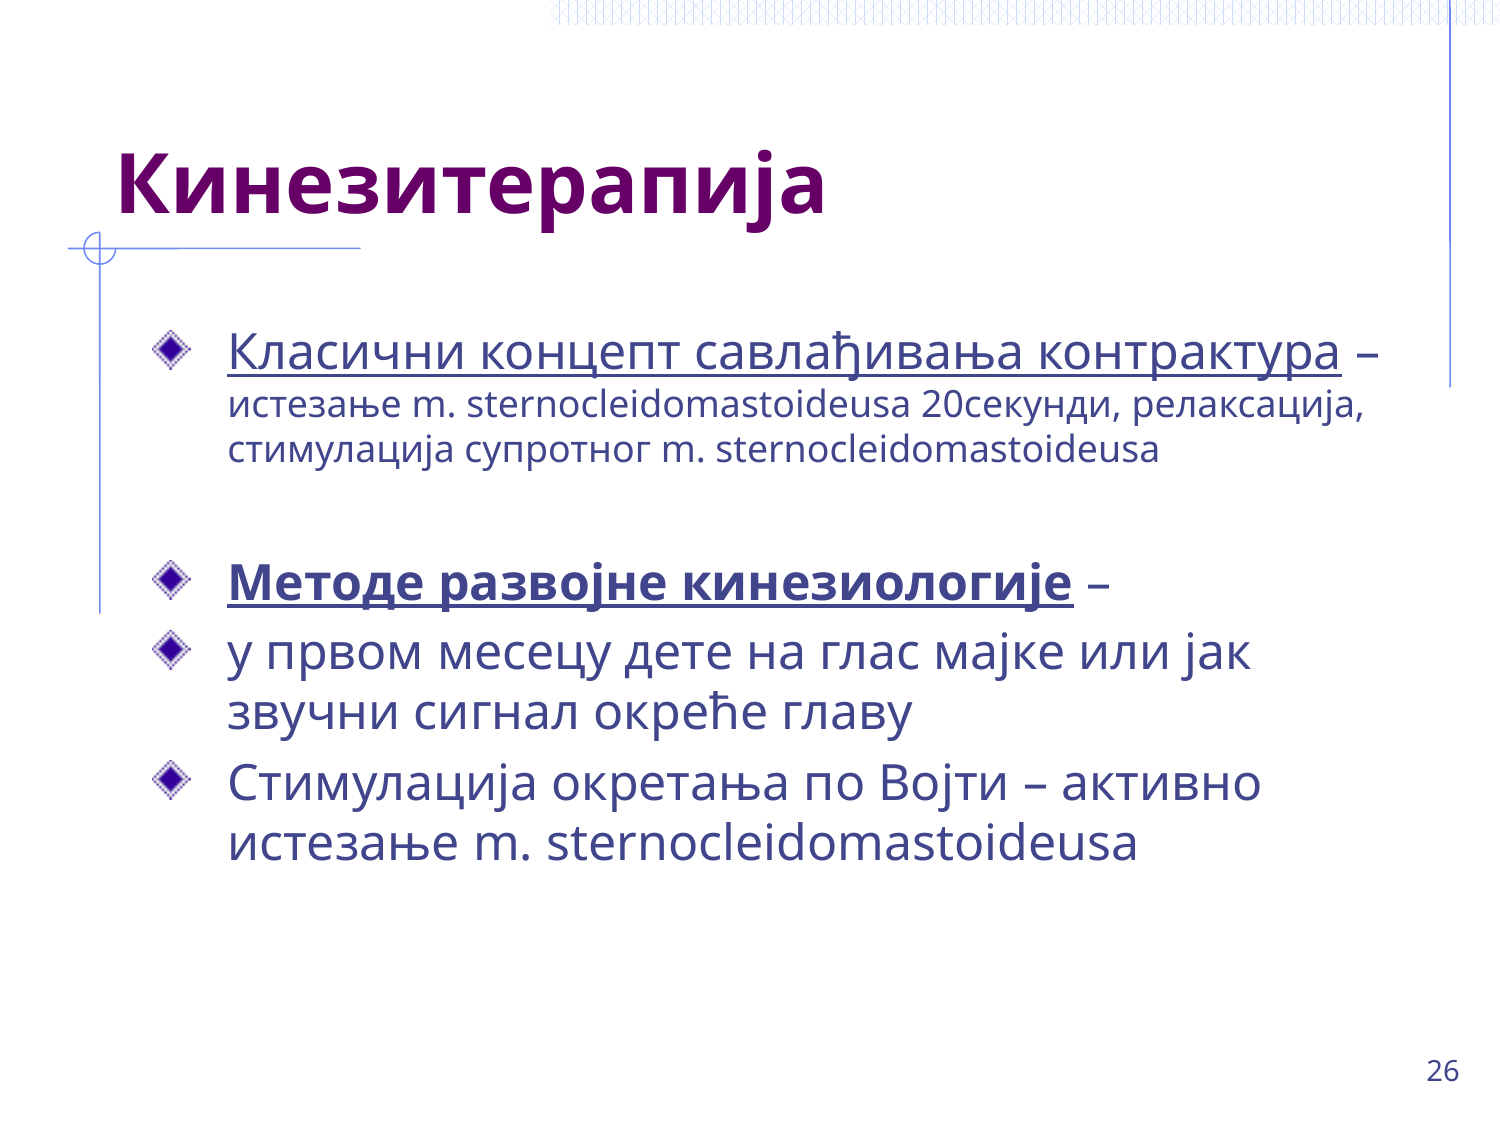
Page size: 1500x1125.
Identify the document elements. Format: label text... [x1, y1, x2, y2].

slide_number 26 [1162, 1025, 1475, 1100]
picture [152, 630, 191, 670]
picture [152, 560, 191, 600]
picture [152, 330, 191, 370]
title Кинезитерапија [99, 49, 1376, 238]
list Класични концепт савлађивања контрактура – истезање m. sternocleidomastoideusa 20секунди, релаксација, стимулација супротног m. sternocleidomastoideusa Методе развојне кинезиологије – у првом месецу дете на глас мајке или јак звучни сигнал окреће главу Стимулација окретања по Војти – активно истезање m. sternocleidomastoideusa [137, 312, 1413, 988]
picture [152, 760, 191, 800]
